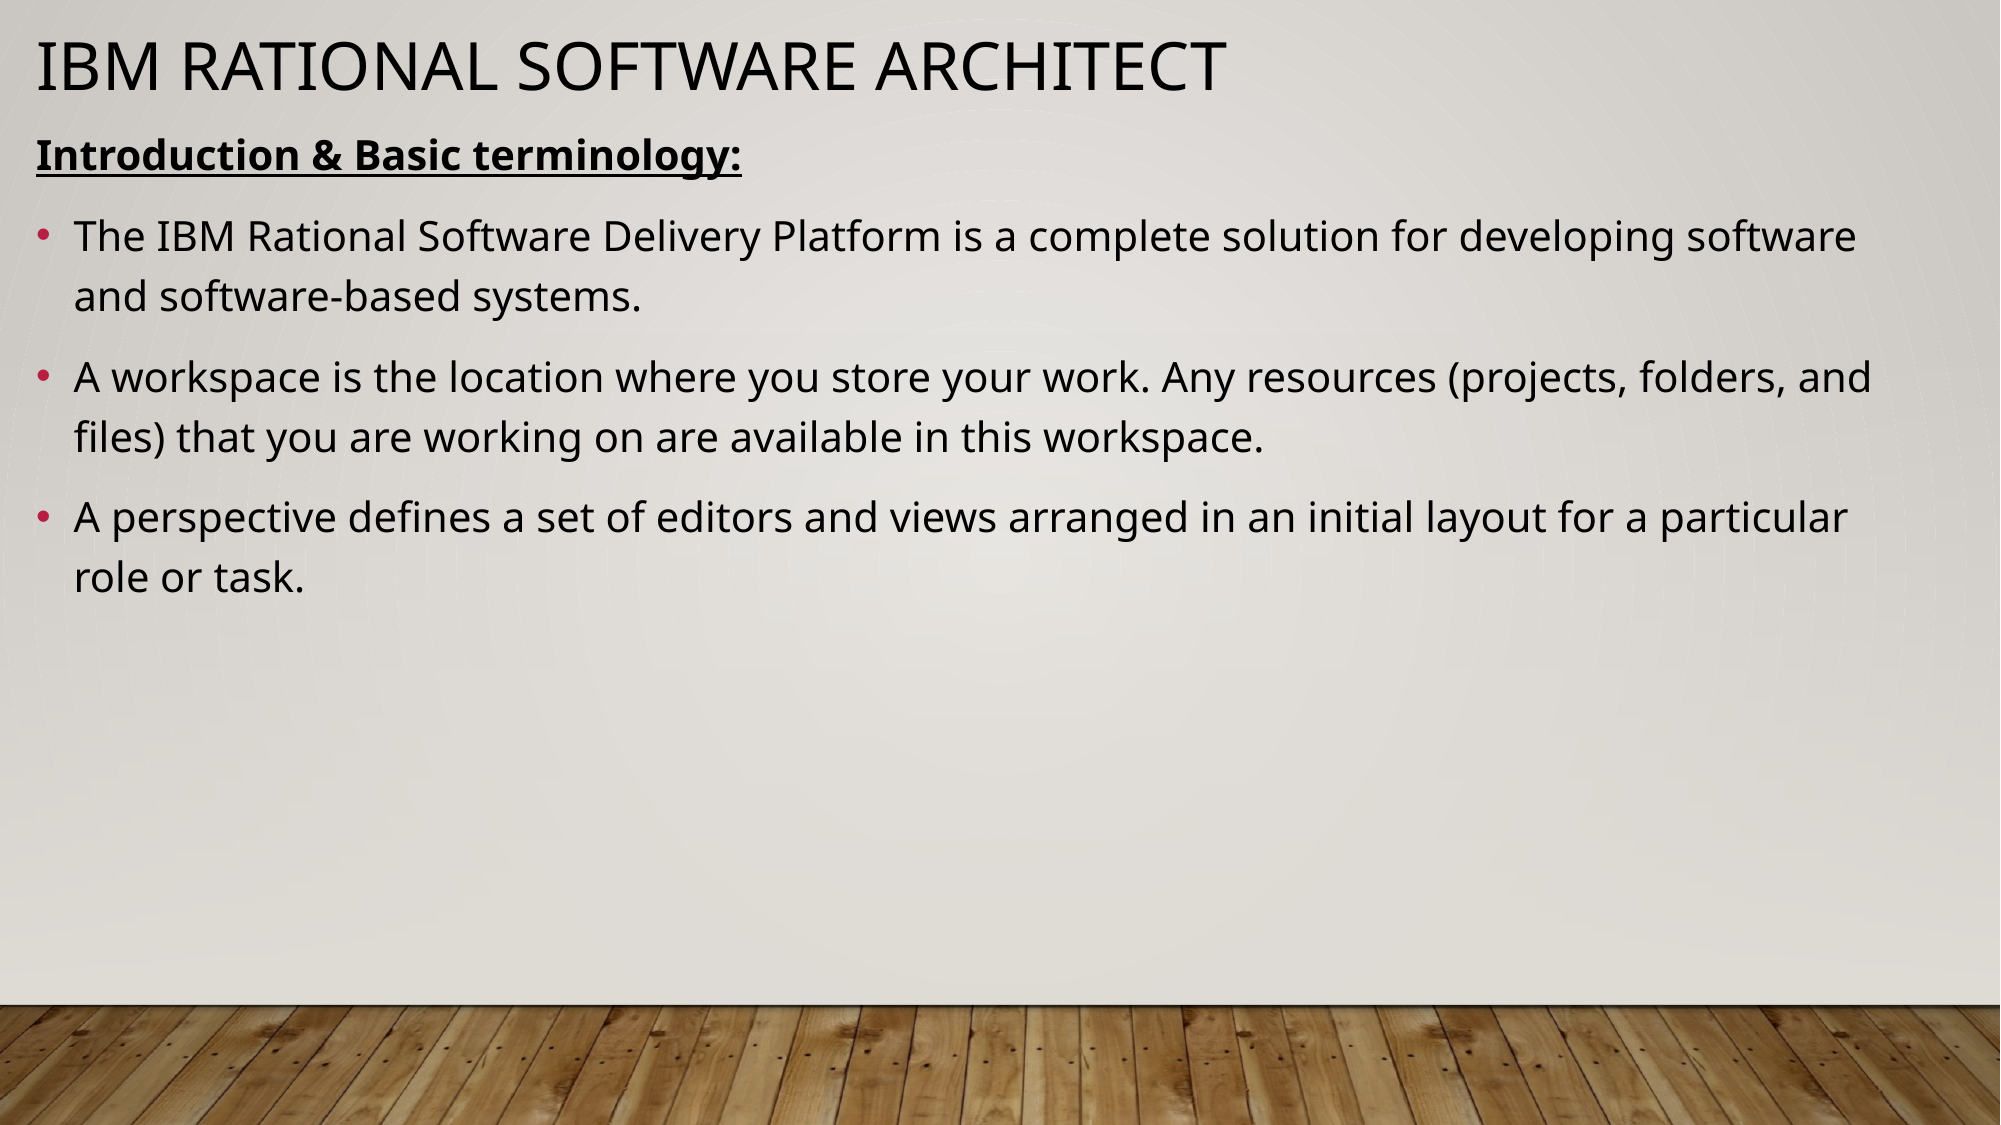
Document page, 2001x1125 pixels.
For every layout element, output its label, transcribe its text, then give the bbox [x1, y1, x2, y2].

title IBM Rational Software Architect [21, 25, 1597, 111]
picture [0, 1005, 2000, 1125]
list Introduction & Basic terminology: The IBM Rational Software Delivery Platform is a complete solution for developing software and software-based systems. A workspace is the location where you store your work. Any resources (projects, folders, and files) that you are working on are available in this workspace. A perspective defines a set of editors and views arranged in an initial layout for a particular role or task. [21, 111, 1939, 953]
